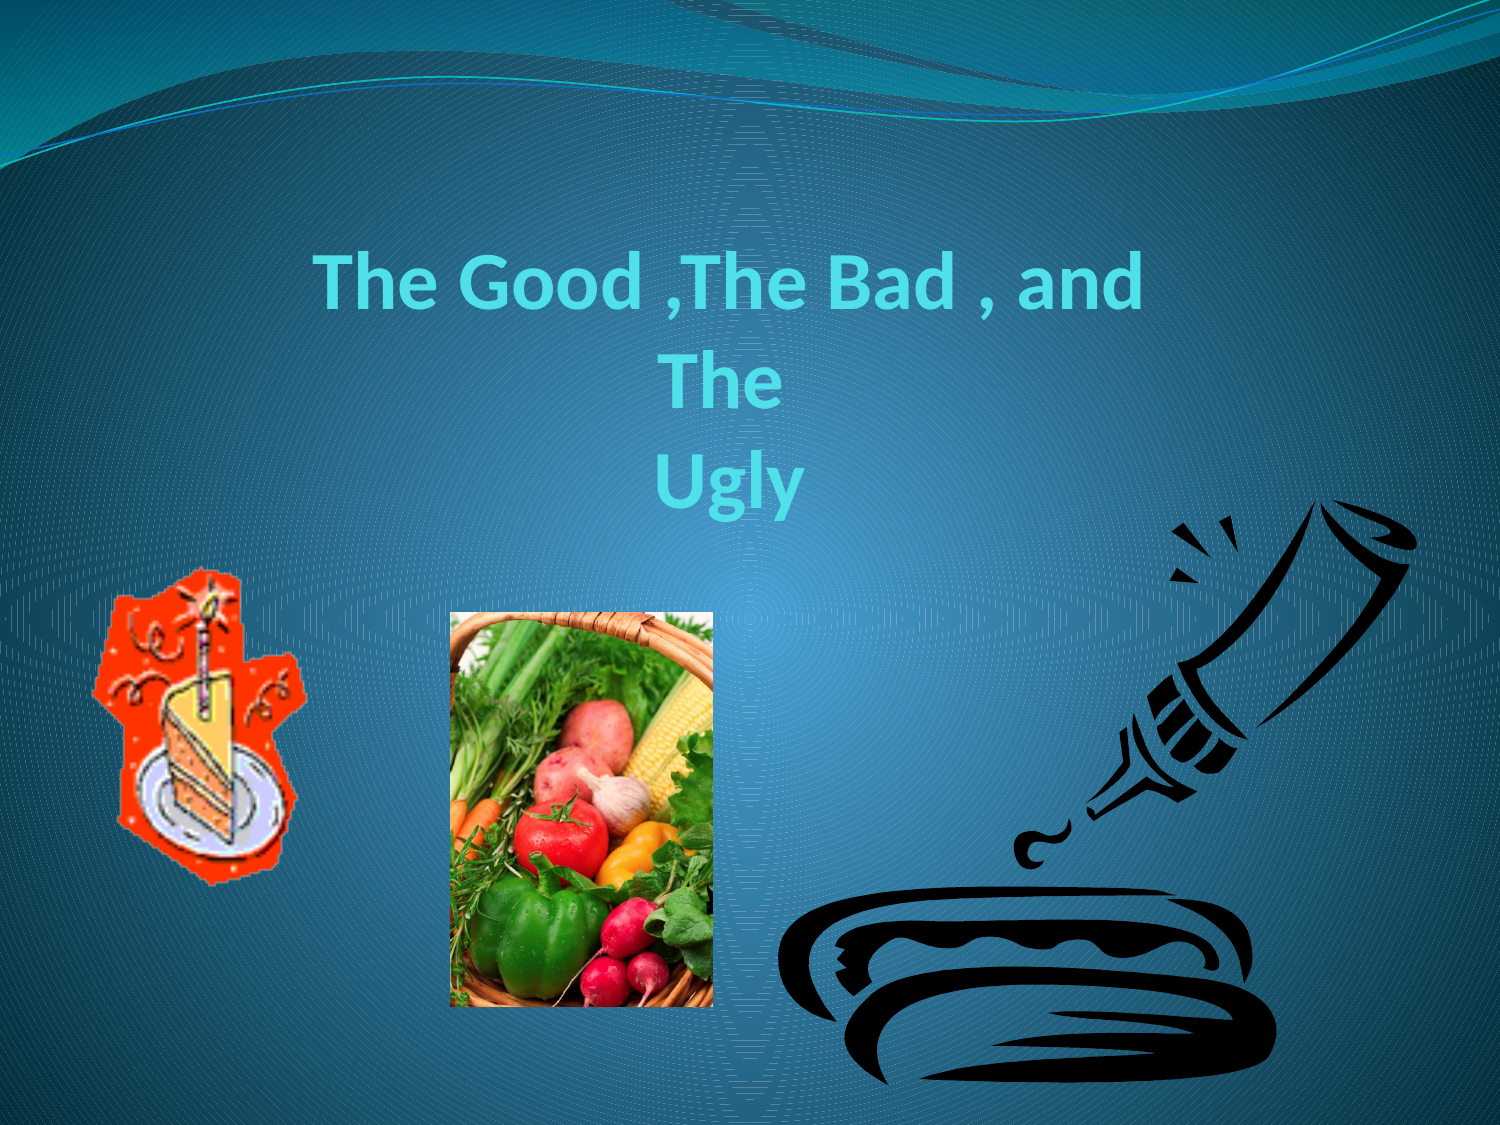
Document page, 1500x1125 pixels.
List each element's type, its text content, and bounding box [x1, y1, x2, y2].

picture [87, 562, 312, 894]
title The Good ,The Bad , and The Ugly [87, 224, 1376, 525]
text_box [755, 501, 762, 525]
picture [449, 612, 714, 1007]
picture [762, 499, 1422, 1094]
